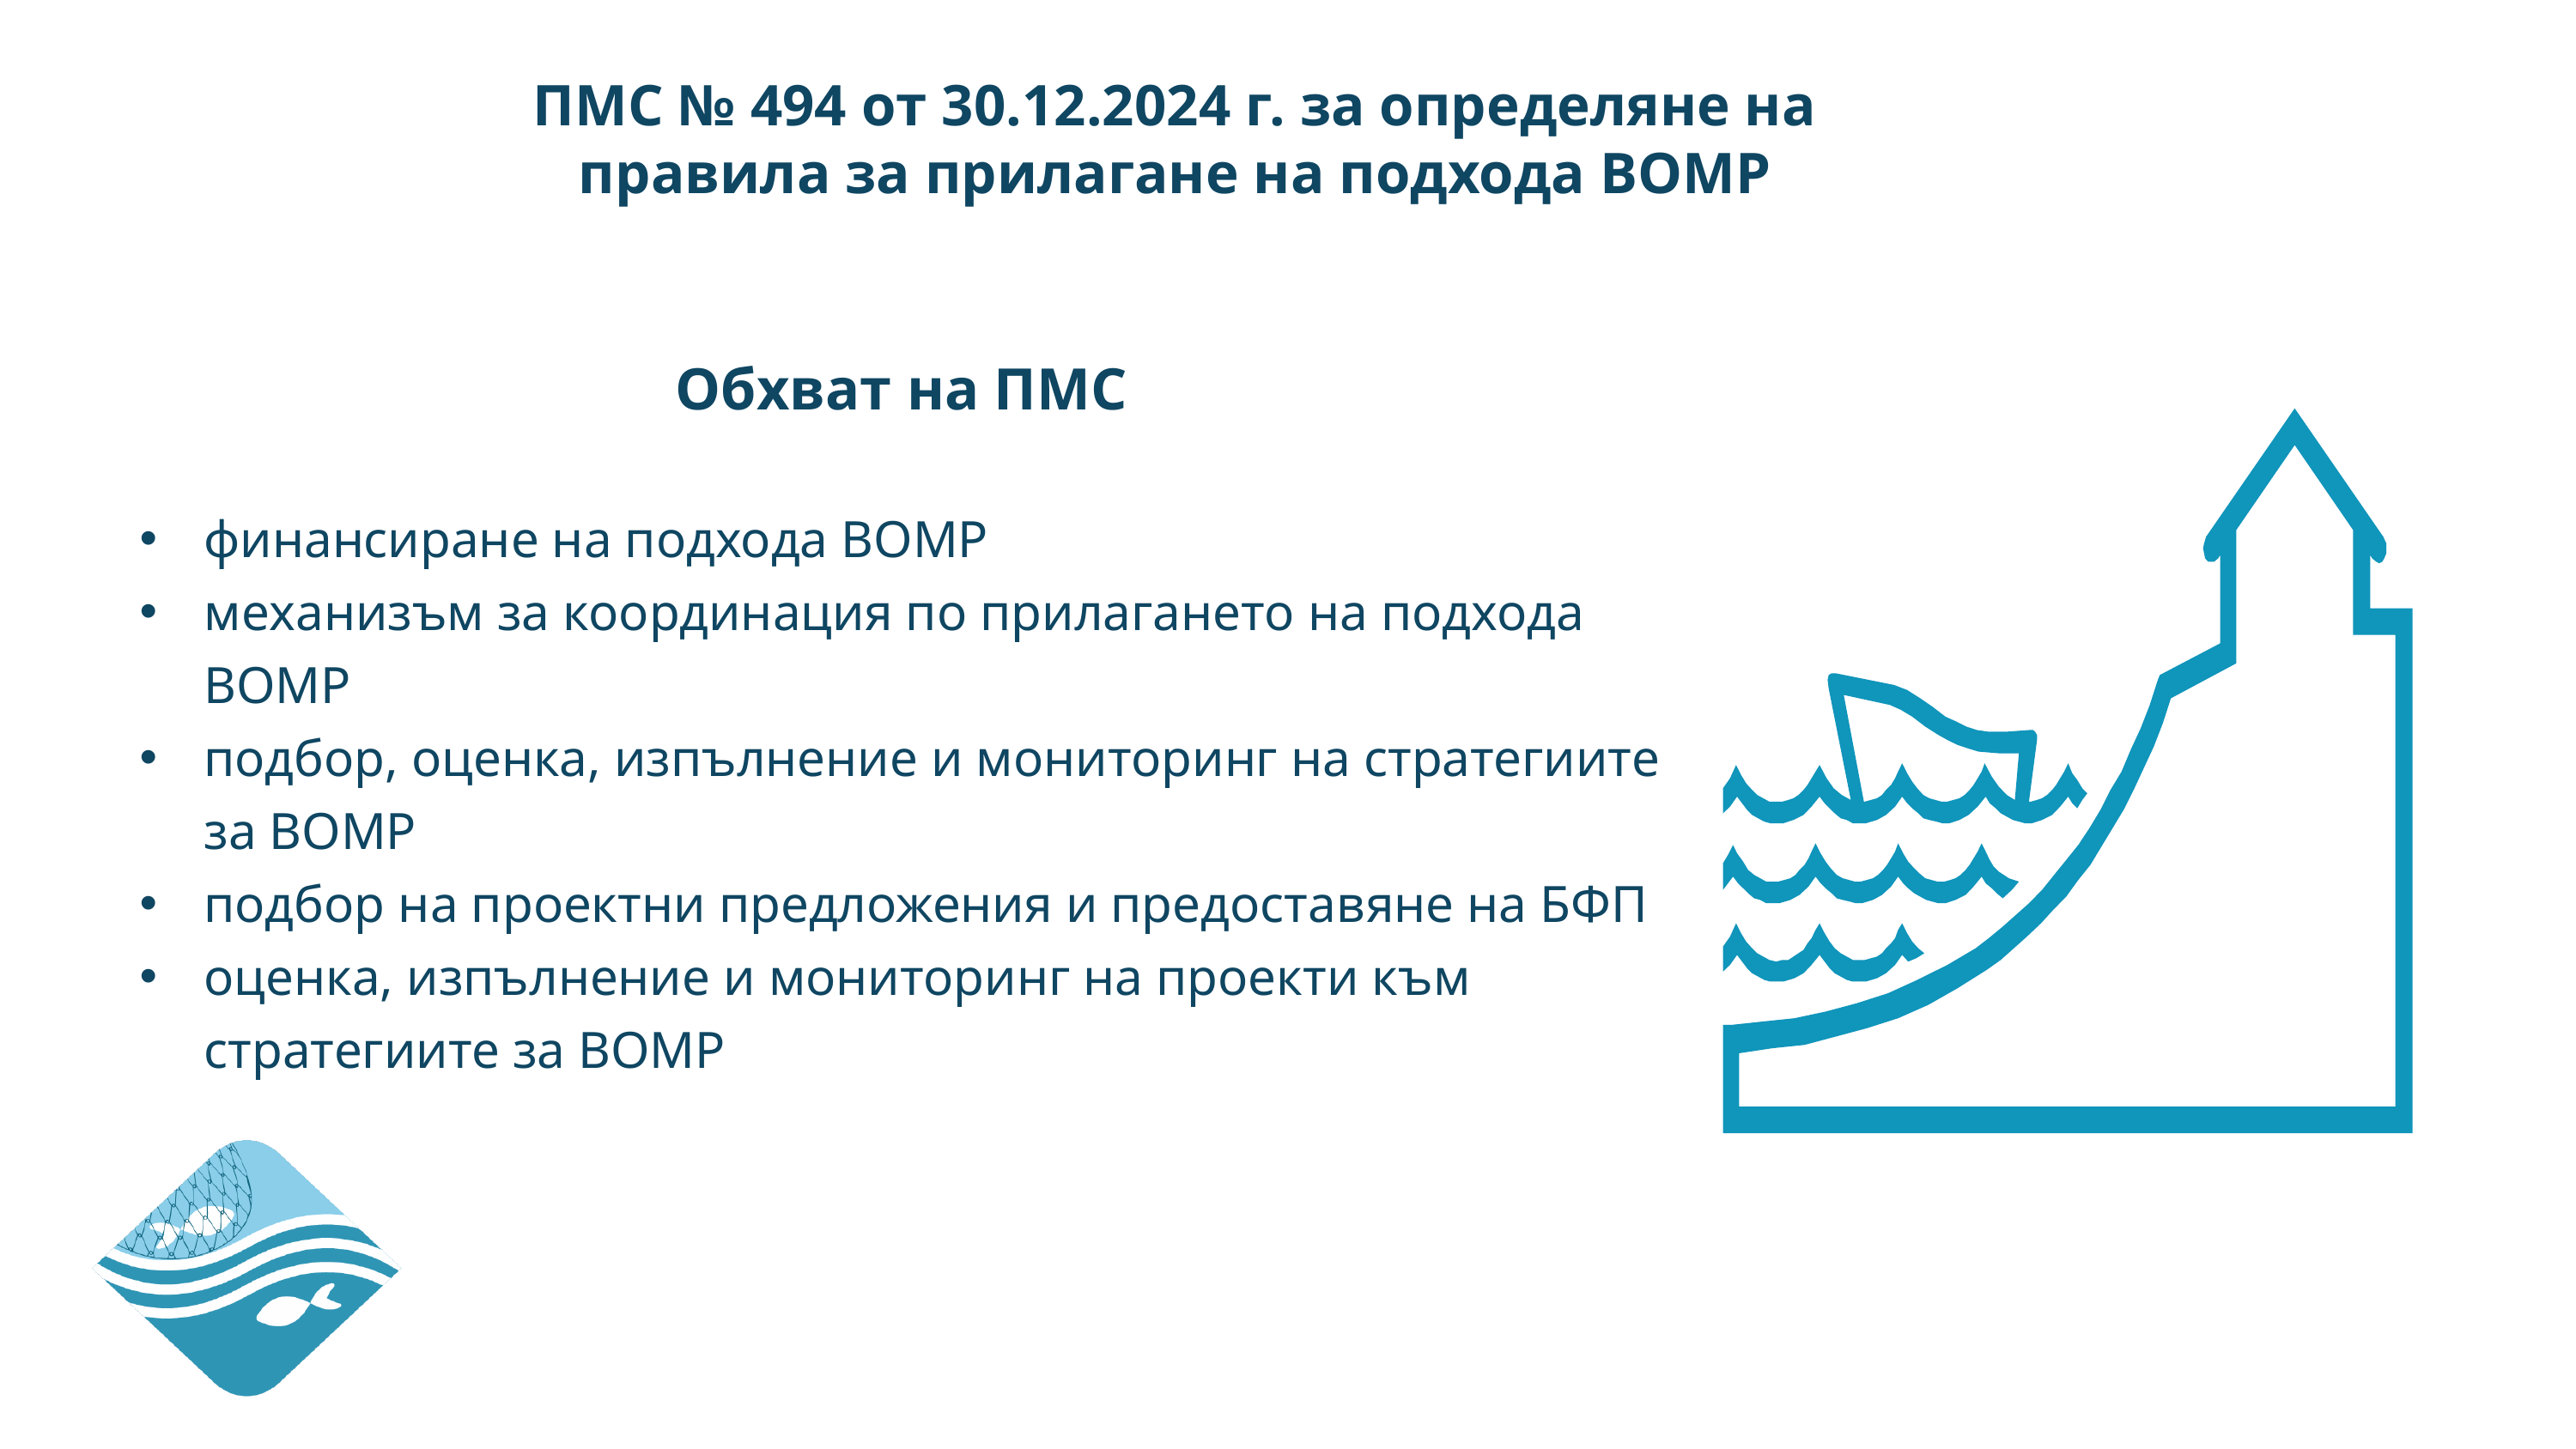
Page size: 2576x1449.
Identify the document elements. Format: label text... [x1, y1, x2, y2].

picture [91, 1139, 403, 1397]
text_box Обхват на ПМС финансиране на подхода ВОМР механизъм за координация по прилагането на подхода ВОМР подбор, оценка, изпълнение и мониторинг на стратегиите за ВОМР подбор на проектни предложения и предоставяне на БФП оценка, изпълнение и мониторинг на проекти към стратегиите за ВОМР [139, 349, 1664, 1078]
picture [1716, 398, 2415, 1140]
text_box ПМС № 494 от 30.12.2024 г. за определяне на правила за прилагане на подхода ВОМР [407, 70, 1943, 205]
